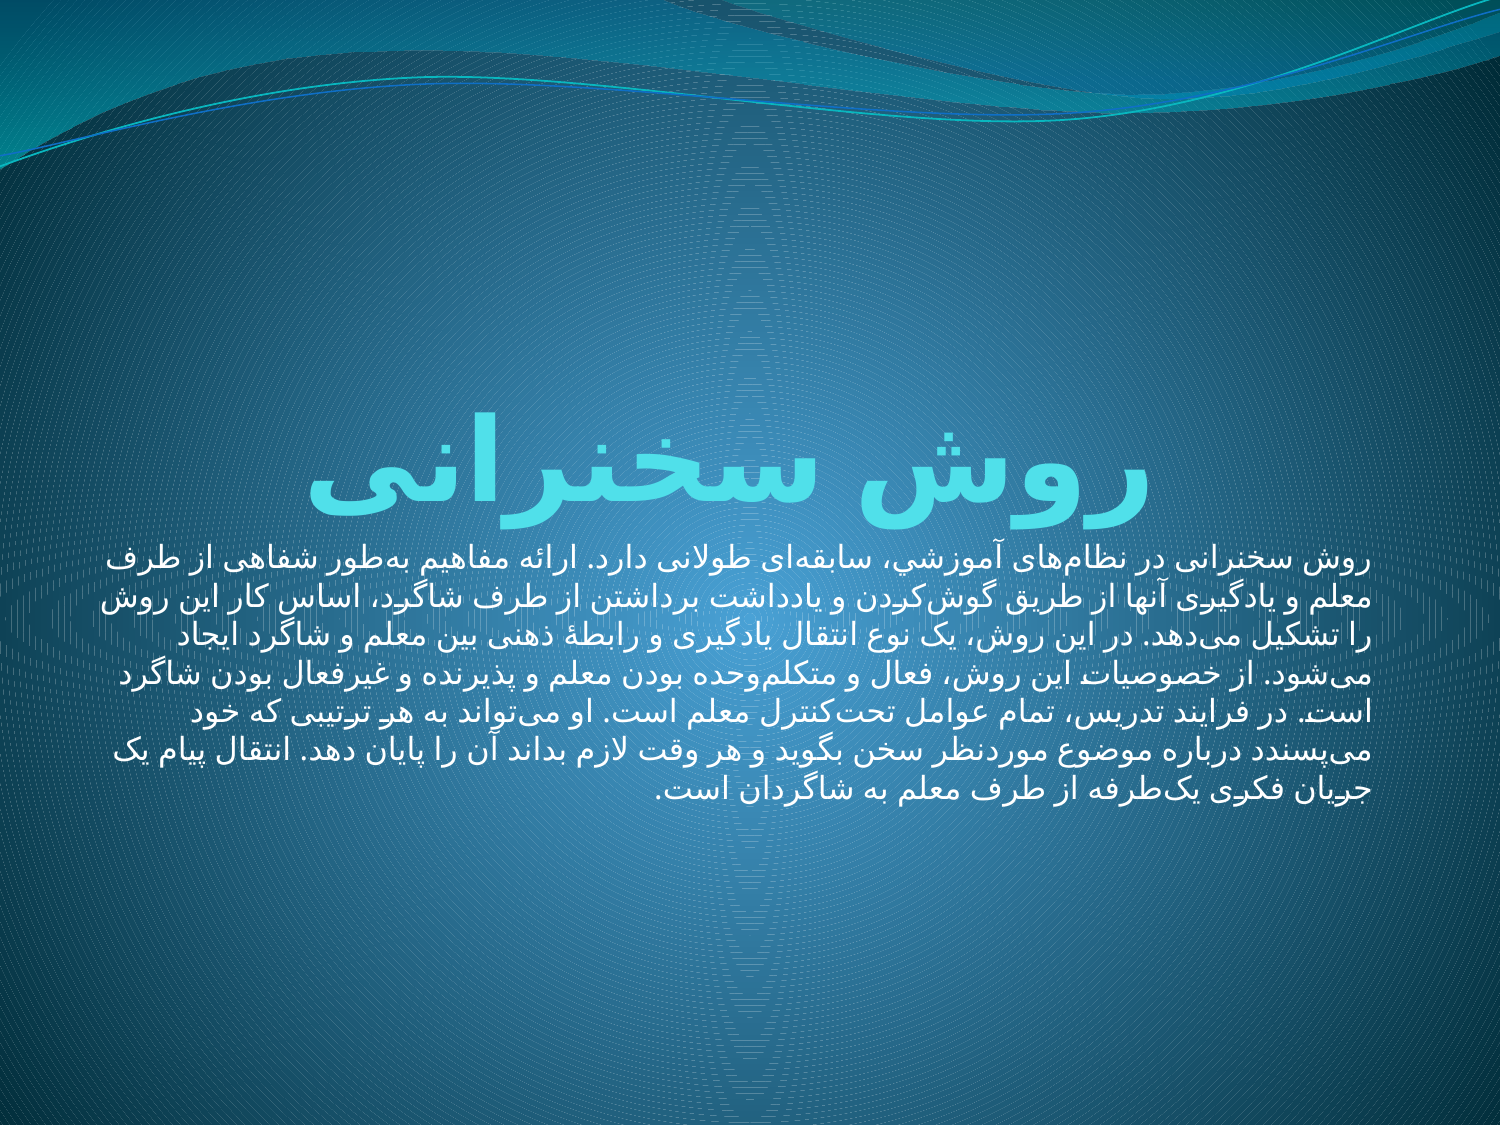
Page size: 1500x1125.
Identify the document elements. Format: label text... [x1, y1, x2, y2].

subtitle روش سخنرانى در نظام‌هاى آموزشي، سابقه‌اى طولانى دارد. ارائه مفاهيم به‌طور شفاهى از طرف معلم و يادگيرى آنها از طريق گوش‌کردن و يادداشت برداشتن از طرف شاگرد، اساس کار اين روش را تشکيل مى‌دهد. در اين روش، يک نوع انتقال يادگيرى و رابطهٔ ذهنى بين معلم و شاگرد ايجاد مى‌شود. از خصوصيات اين روش، فعال و متکلم‌وحده‌ بودن معلم و پذيرنده و غيرفعال بودن شاگرد است. در فرايند تدريس، تمام عوامل تحت‌کنترل معلم است. او مى‌تواند به هر ترتيبى که خود مى‌پسندد درباره موضوع موردنظر سخن بگويد و هر وقت لازم بداند آن را پايان دهد. انتقال پيام يک جريان فکرى يک‌طرفه از طرف معلم به شاگردان است. [87, 529, 1376, 818]
title روش سخنرانی [87, 224, 1376, 525]
